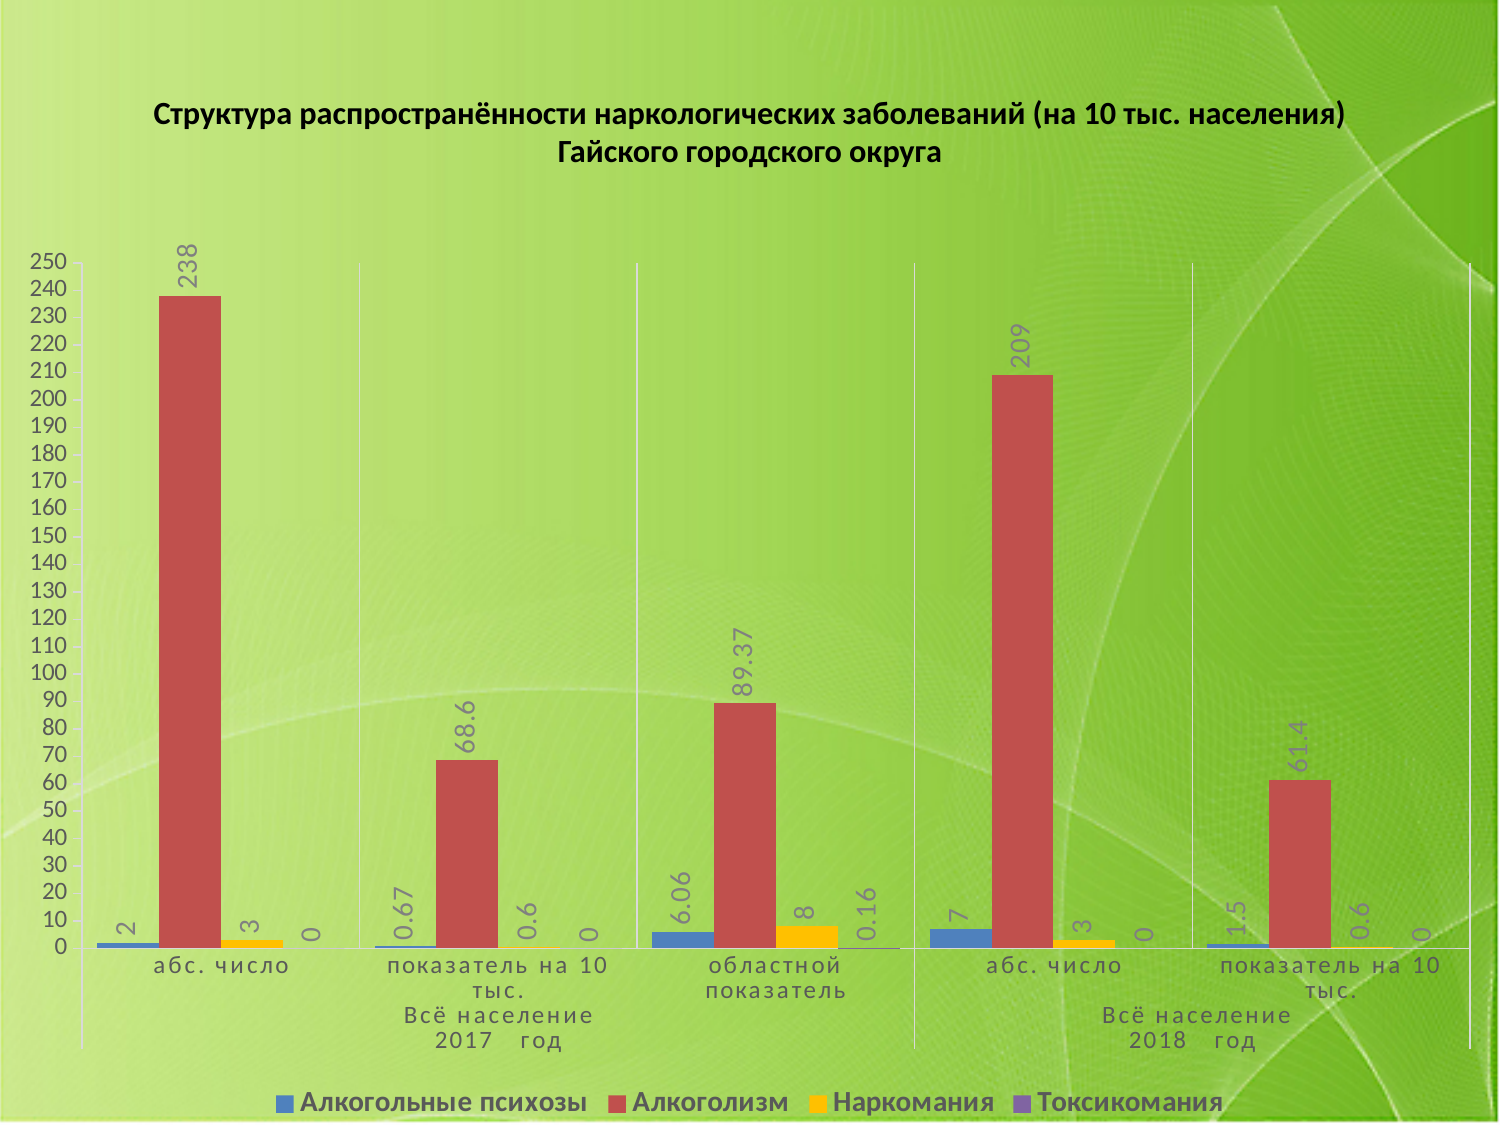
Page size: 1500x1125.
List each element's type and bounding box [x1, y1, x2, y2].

picture [0, 0, 1500, 232]
chart [0, 232, 1500, 1125]
